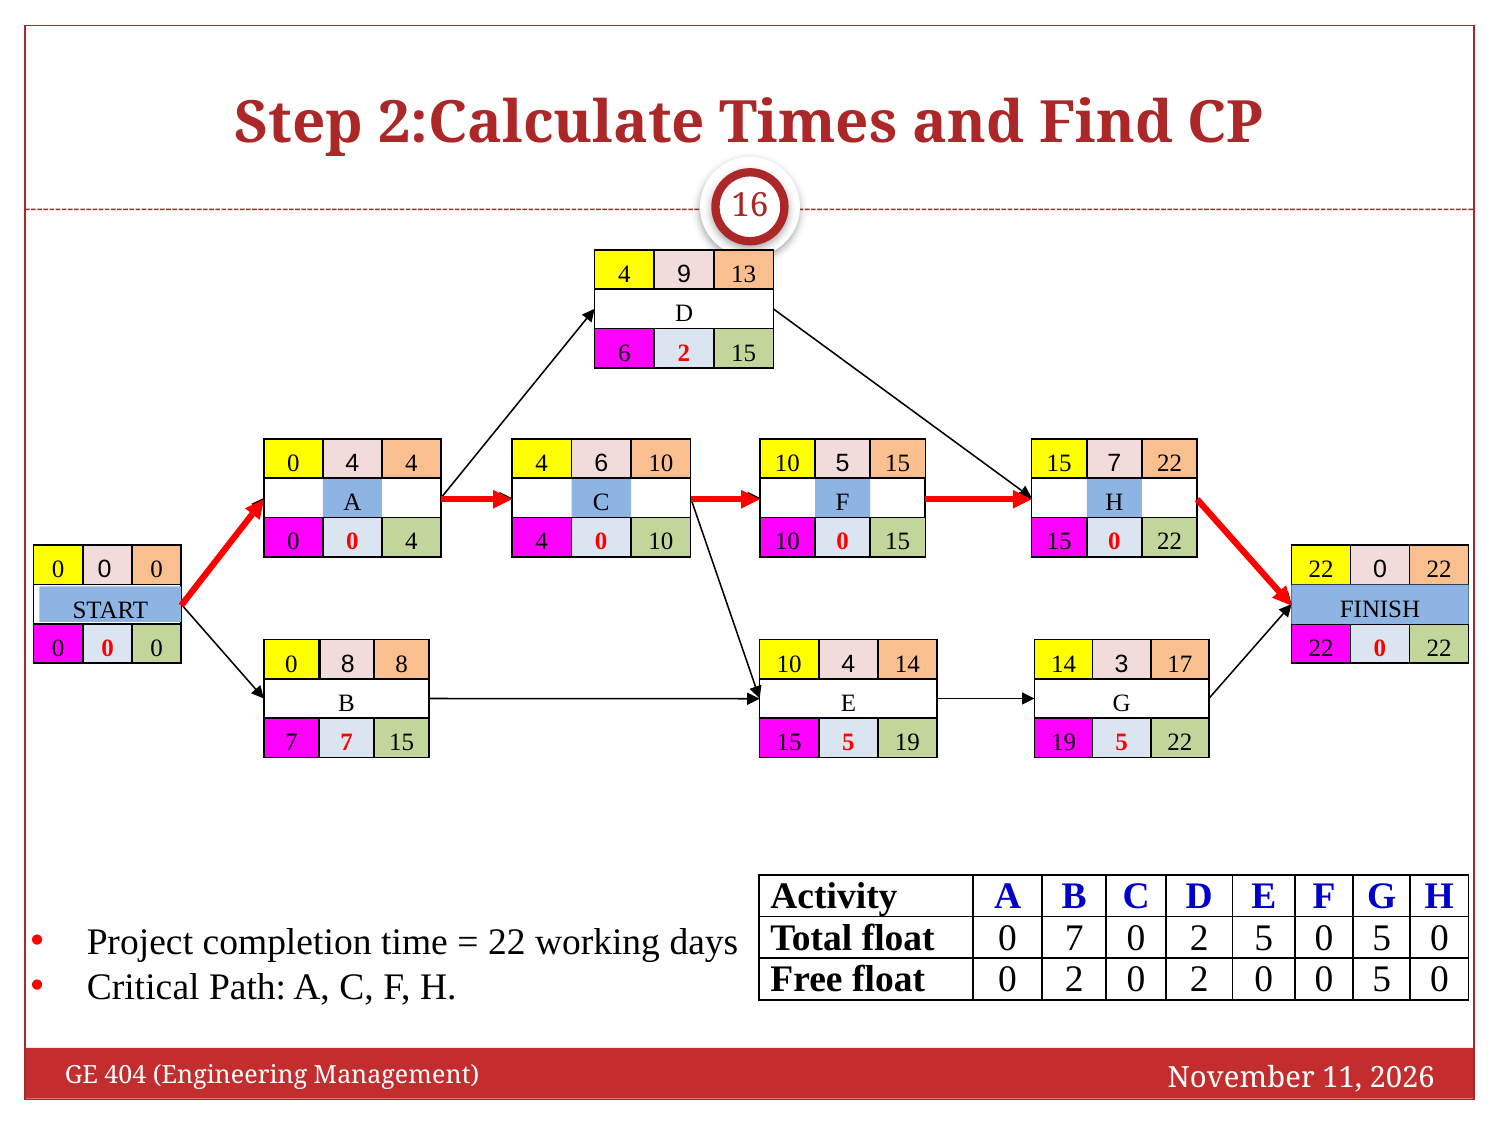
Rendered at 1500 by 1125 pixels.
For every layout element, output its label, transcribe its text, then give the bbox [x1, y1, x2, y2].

table_header B [1043, 876, 1105, 916]
table_header G [1354, 876, 1409, 916]
table_header F [1296, 876, 1352, 916]
table_cell 0 [1296, 917, 1352, 957]
table_header C [1107, 876, 1165, 916]
title Step 2:Calculate Times and Find CP [49, 37, 1450, 162]
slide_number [950, 1050, 1450, 1111]
table_cell 0 [1296, 959, 1352, 999]
table_cell 5 [1354, 959, 1409, 999]
table_cell 2 [1043, 959, 1105, 999]
table_cell 2 [1167, 917, 1232, 957]
slide_number 16 [712, 169, 788, 243]
table_cell 0 [1233, 959, 1294, 999]
table_header A [974, 876, 1041, 916]
text_box Project completion time = 22 working days Critical Path: A, C, F, H. [30, 916, 750, 1007]
table_cell 0 [974, 917, 1041, 957]
table_cell 0 [1411, 917, 1468, 957]
table_header Activity [760, 876, 972, 916]
table_cell 2 [1167, 959, 1232, 999]
table_cell 0 [1107, 917, 1165, 957]
table_cell 5 [1233, 917, 1294, 957]
table_cell 0 [1411, 959, 1468, 999]
table_cell 7 [1043, 917, 1105, 957]
table_cell Free float [760, 959, 972, 999]
table_header H [1411, 876, 1468, 916]
table_cell 0 [974, 959, 1041, 999]
table_cell Total float [760, 917, 972, 957]
table_header D [1167, 876, 1232, 916]
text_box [33, 249, 1469, 758]
table_cell 0 [1107, 959, 1165, 999]
footer GE 404 (Engineering Management) [50, 1051, 638, 1112]
table_cell 5 [1354, 917, 1409, 957]
table_header E [1233, 876, 1294, 916]
